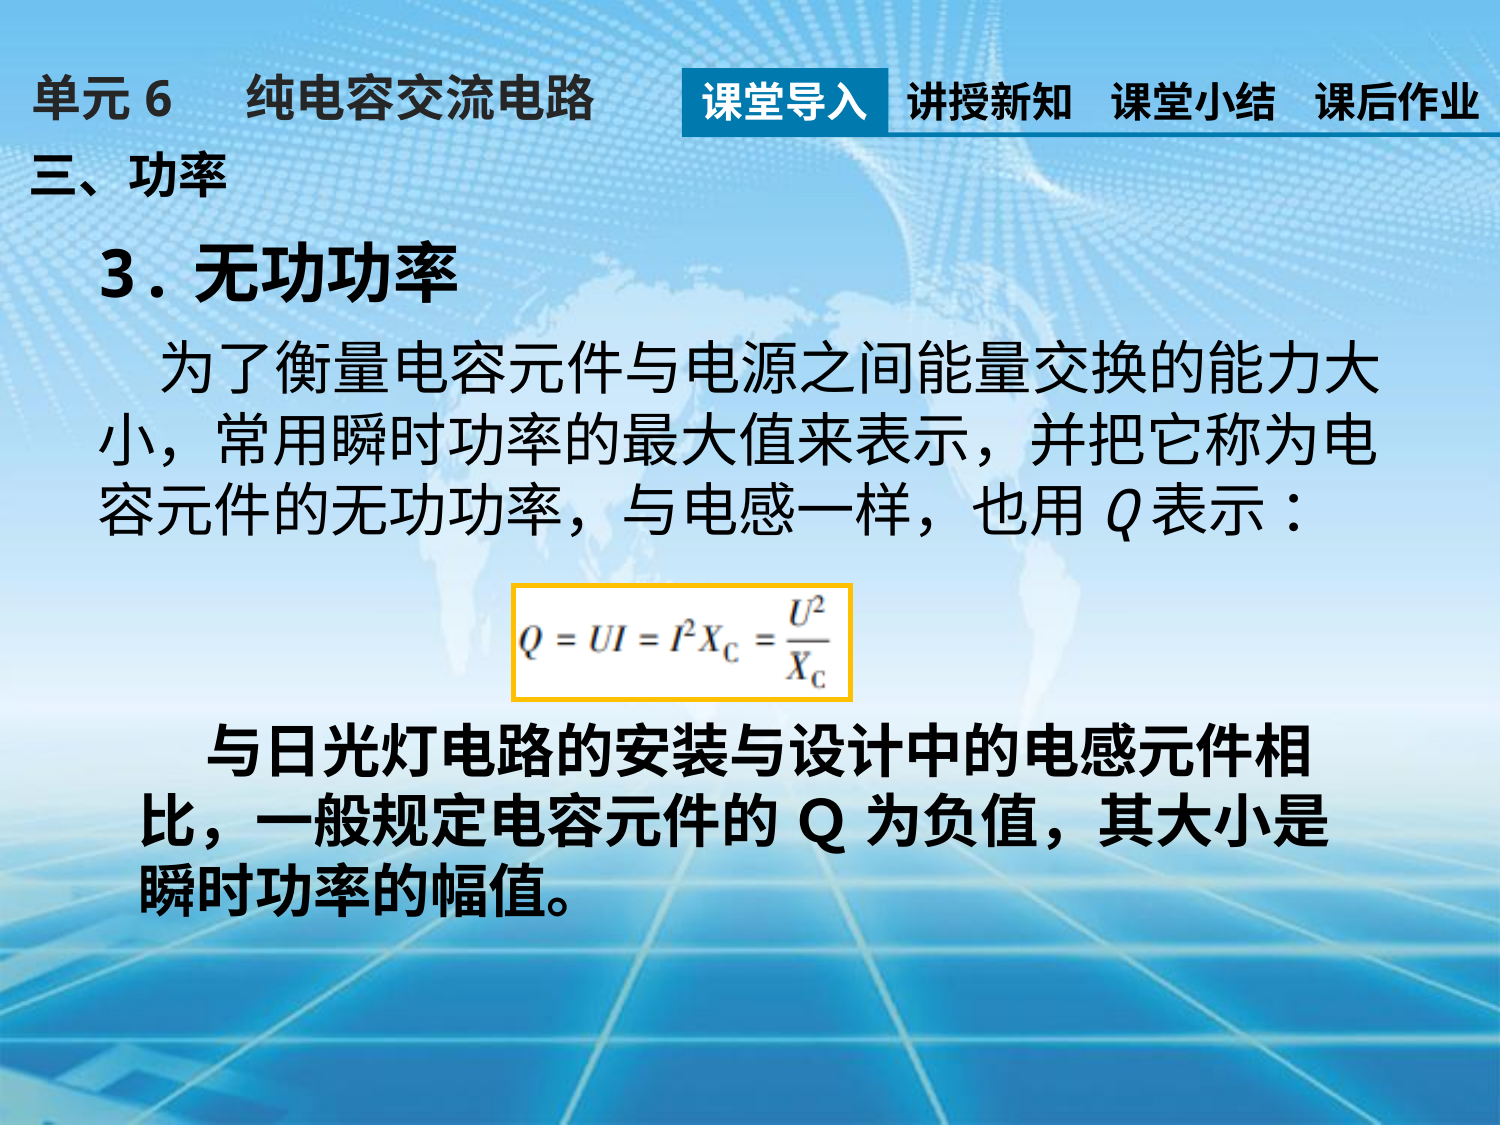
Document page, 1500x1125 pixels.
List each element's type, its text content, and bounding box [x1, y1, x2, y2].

text_box 三、功率 [13, 136, 979, 211]
text_box 3.无功功率 为了衡量电容元件与电源之间能量交换的能力大小，常用瞬时功率的最大值来表示，并把它称为电容元件的无功功率，与电感一样，也用Q表示 ： [82, 238, 1428, 475]
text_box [16, 59, 1500, 135]
text_box 与日光灯电路的安装与设计中的电感元件相比，一般规定电容元件的 Ｑ 为负值，其大小是瞬时功率的幅值。 [123, 707, 1376, 932]
picture [0, 0, 1500, 1125]
